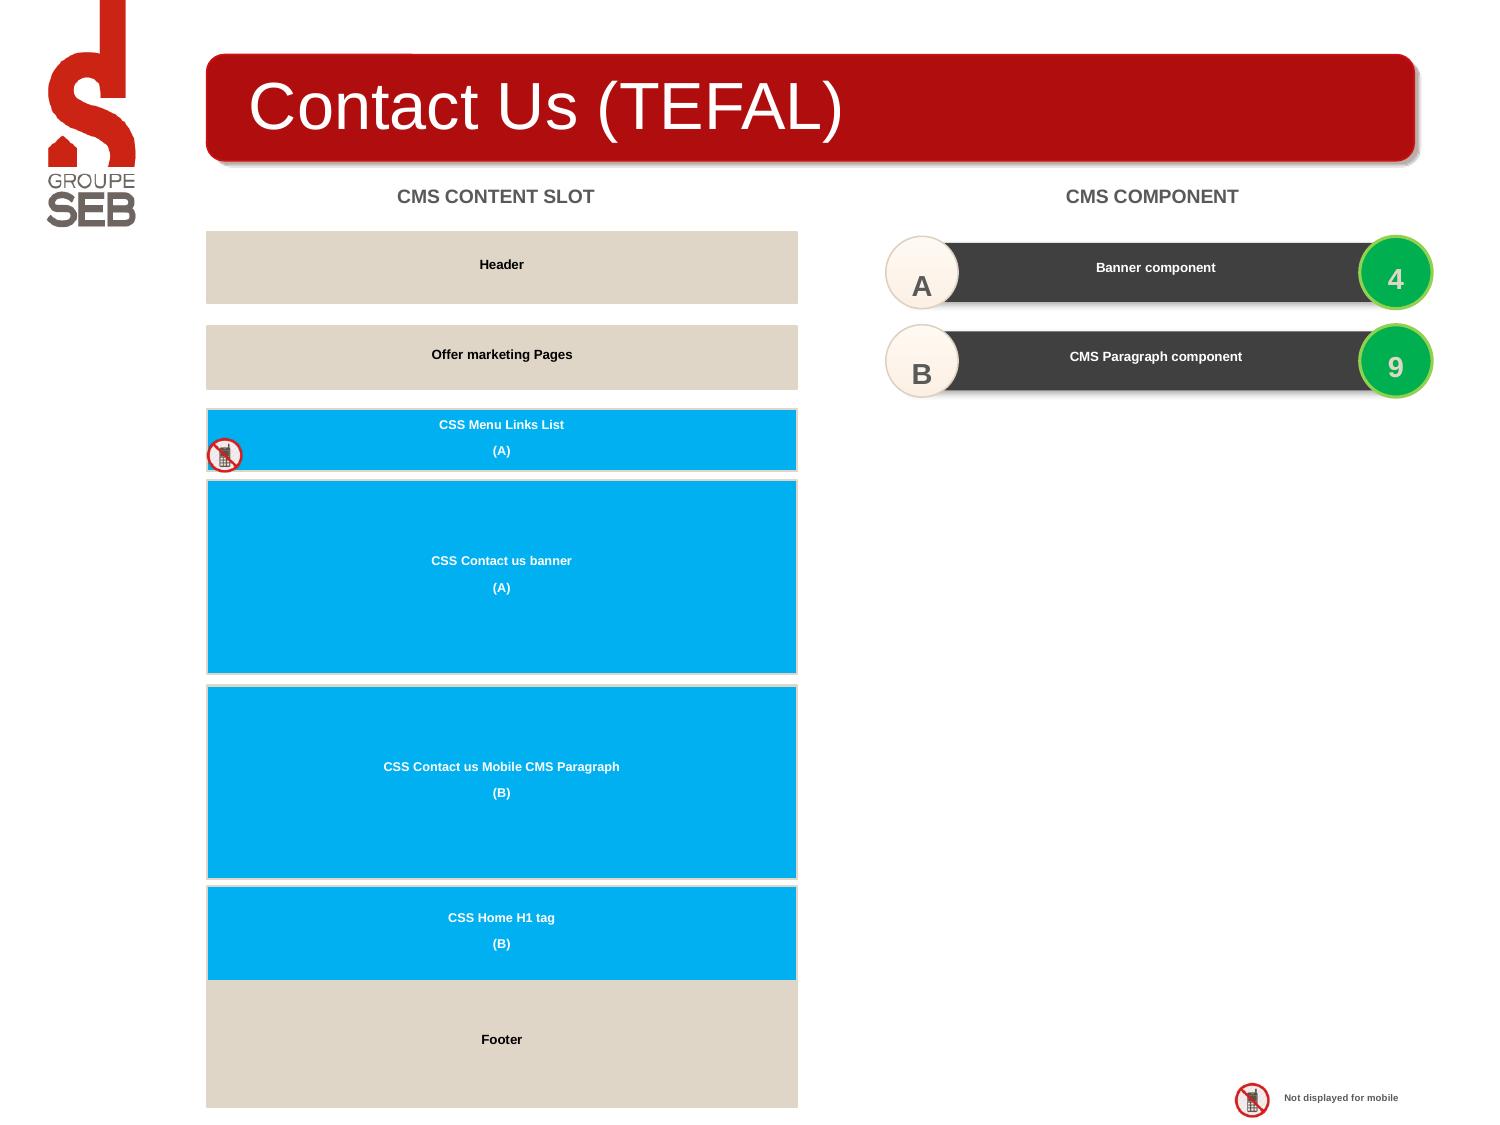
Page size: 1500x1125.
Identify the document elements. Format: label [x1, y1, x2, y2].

text_box [204, 230, 799, 305]
text_box [218, 172, 774, 228]
text_box [205, 324, 799, 391]
text_box [204, 683, 799, 881]
text_box [204, 478, 799, 676]
picture [1233, 1081, 1270, 1118]
text_box [204, 407, 799, 473]
text_box [981, 172, 1324, 228]
text_box [204, 884, 799, 1109]
picture [206, 437, 243, 474]
title [234, 56, 1400, 149]
picture [0, 0, 182, 266]
text_box [885, 236, 1433, 309]
text_box [885, 323, 1433, 398]
text_box [1270, 1082, 1500, 1117]
